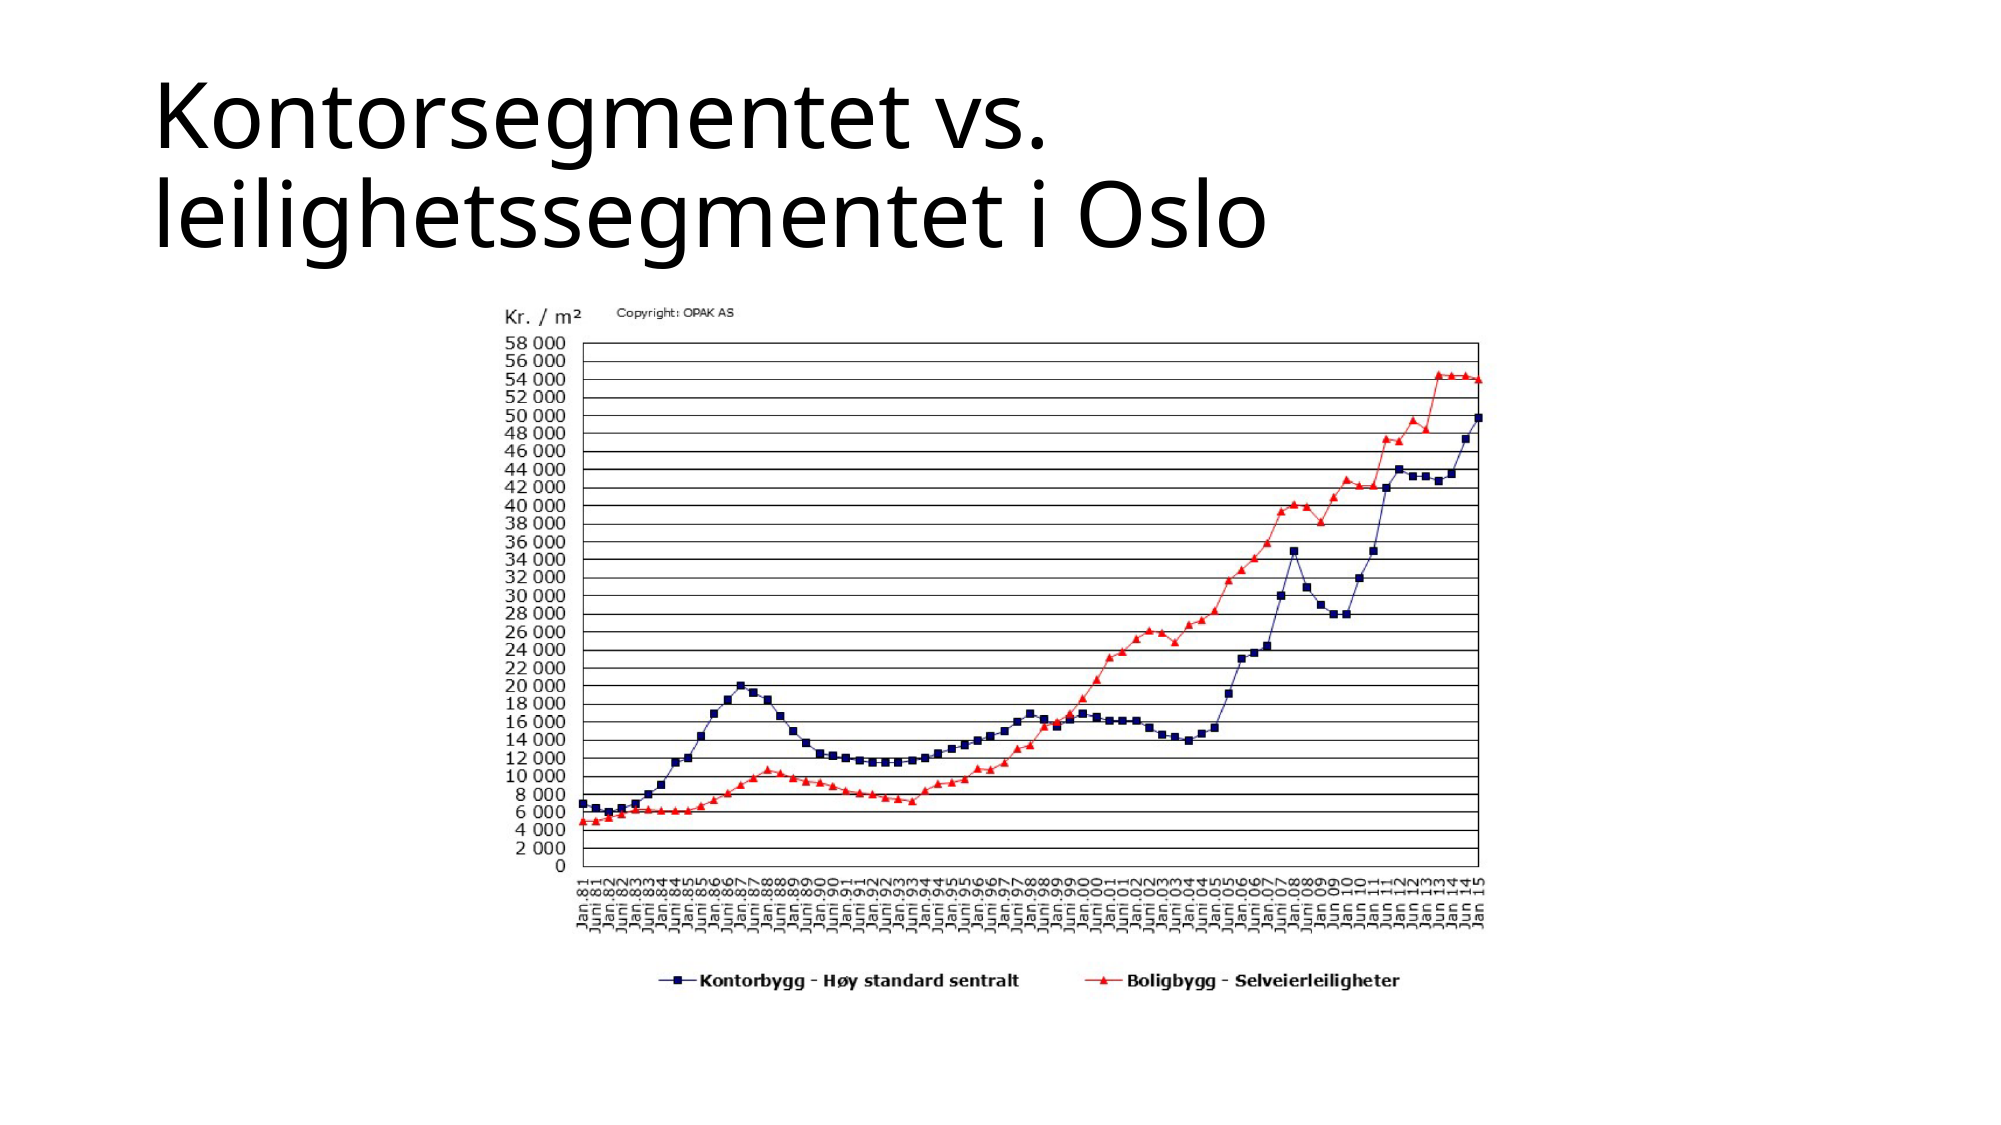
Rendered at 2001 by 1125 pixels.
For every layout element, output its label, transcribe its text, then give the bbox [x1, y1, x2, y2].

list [499, 299, 1501, 1014]
title Kontorsegmentet vs. leilighetssegmentet i Oslo [137, 59, 1863, 278]
